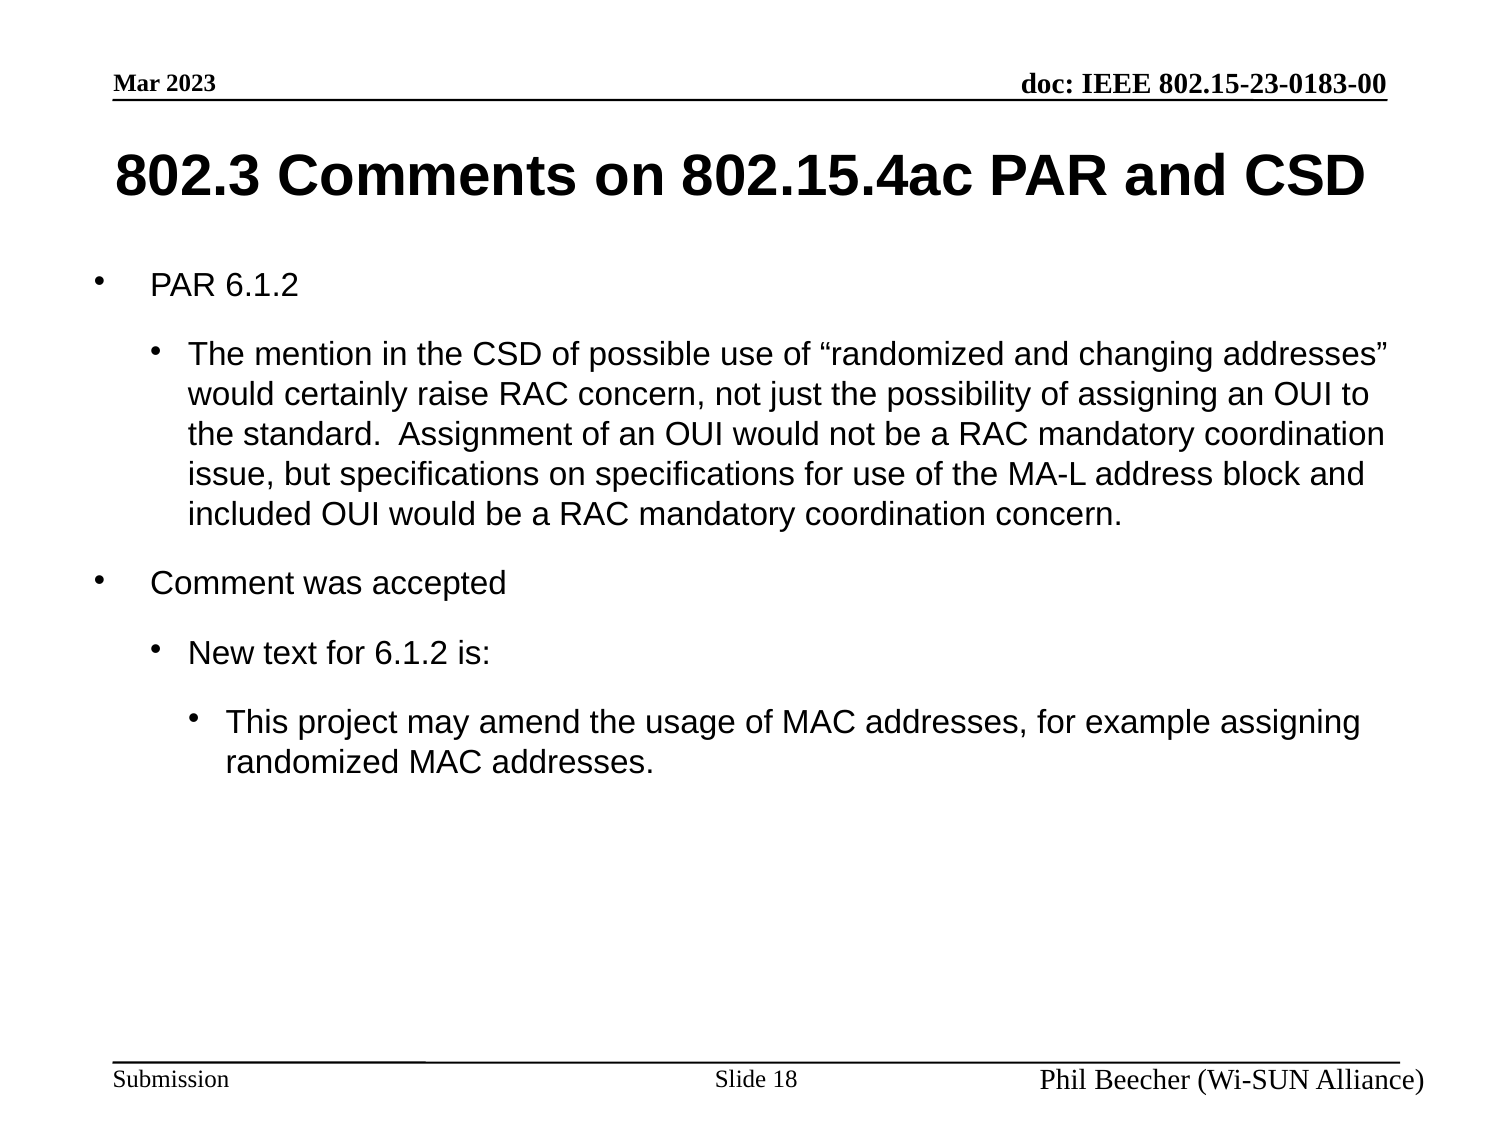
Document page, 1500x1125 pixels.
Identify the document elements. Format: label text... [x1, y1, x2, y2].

text_box Slide 18 [675, 1062, 838, 1093]
text_box 802.3 Comments on 802.15.4ac PAR and CSD [74, 112, 1425, 233]
text_box PAR 6.1.2 The mention in the CSD of possible use of “randomized and changing addresses” would certainly raise RAC concern, not just the possibility of assigning an OUI to the standard. Assignment of an OUI would not be a RAC mandatory coordination issue, but specifications on specifications for use of the MA-L address block and included OUI would be a RAC mandatory coordination concern. Comment was accepted New text for 6.1.2 is: This project may amend the usage of MAC addresses, for example assigning randomized MAC addresses. [74, 263, 1425, 916]
